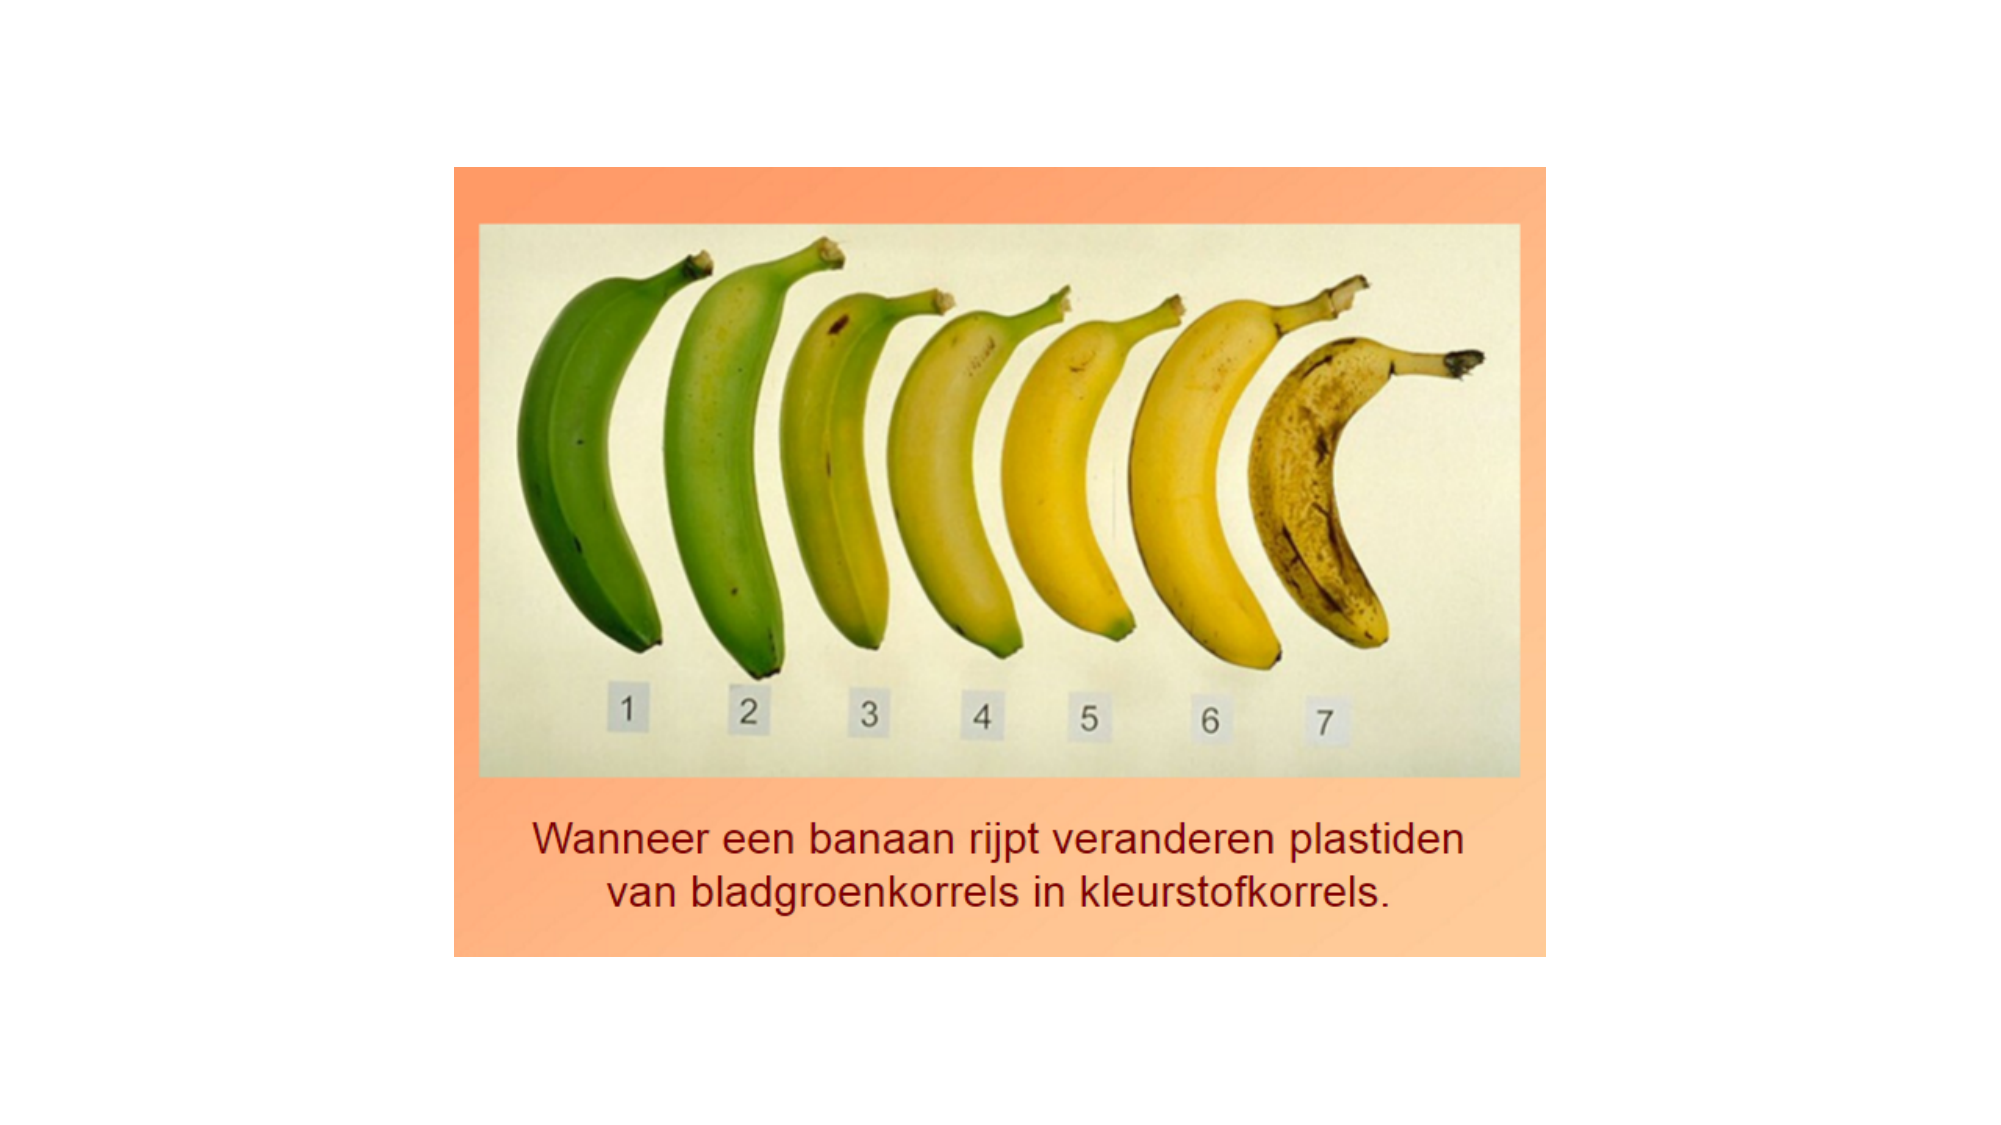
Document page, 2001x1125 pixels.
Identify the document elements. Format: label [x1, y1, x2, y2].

picture [454, 167, 1546, 957]
